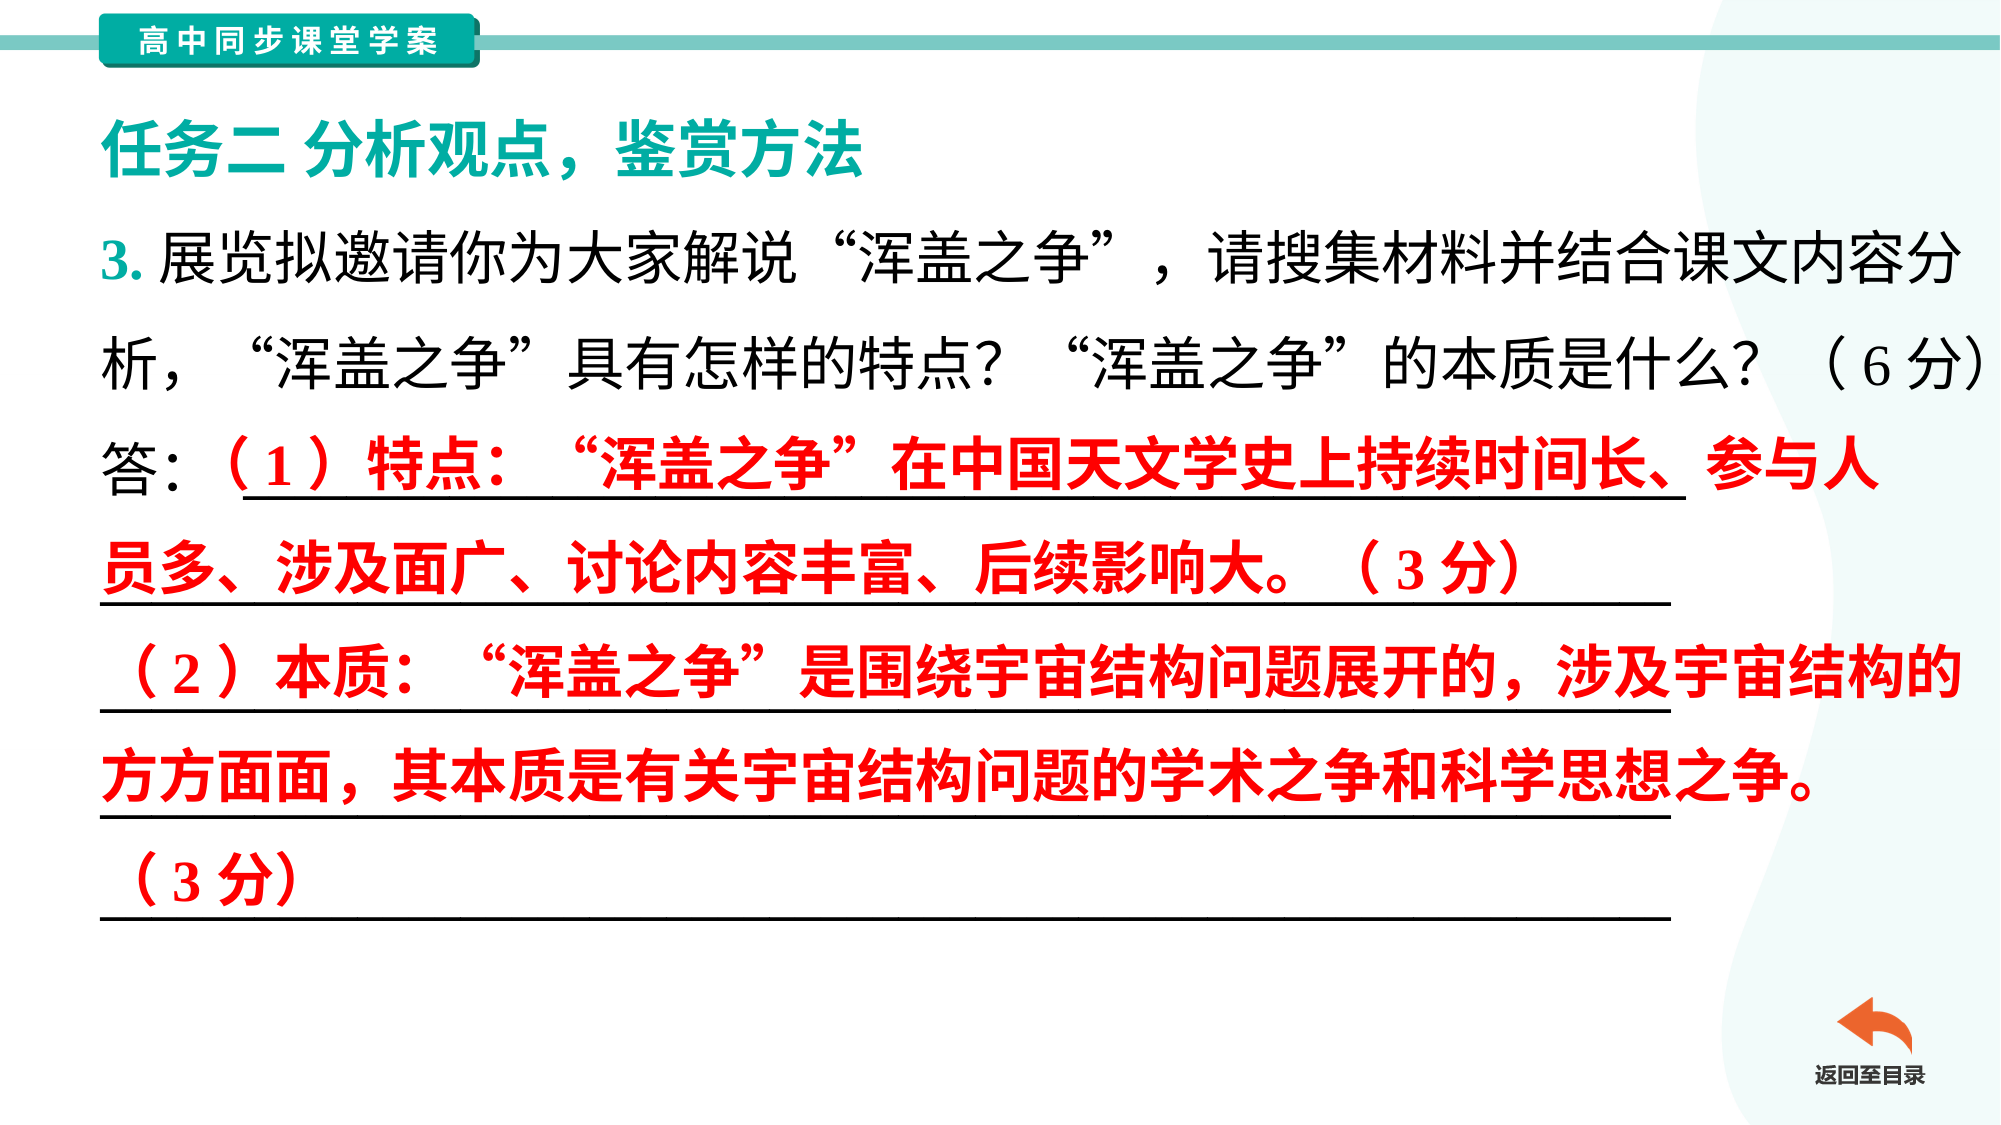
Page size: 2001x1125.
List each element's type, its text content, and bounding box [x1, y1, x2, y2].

text_box 3.展览拟邀请你为大家解说“浑盖之争”，请搜集材料并结合课文内容分 析，“浑盖之争”具有怎样的特点？“浑盖之争”的本质是什么？（6分） 答： ________________________________________________________ _____________________________________________________________ _____________________________________________________________ _____________________________________________________________ _____________________________________________________________ [100, 902, 1899, 909]
picture [0, 0, 2000, 1125]
text_box 3.展览拟邀请你为大家解说“浑盖之争”，请搜集材料并结合课文内容分 析，“浑盖之争”具有怎样的特点？“浑盖之争”的本质是什么？（6分） 答： ________________________________________________________ _____________________________________________________________ _____________________________________________________________ _____________________________________________________________ _____________________________________________________________ [100, 184, 1899, 392]
text_box （1）特点：“浑盖之争”在中国天文学史上持续时间长、参与人 员多、涉及面广、讨论内容丰富、后续影响大。（3分） （2）本质：“浑盖之争”是围绕宇宙结构问题展开的，涉及宇宙结构的 方方面面，其本质是有关宇宙结构问题的学术之争和科学思想之争。 （3分） [100, 392, 1899, 902]
text_box 任务二 分析观点，鉴赏方法 [100, 76, 1899, 184]
